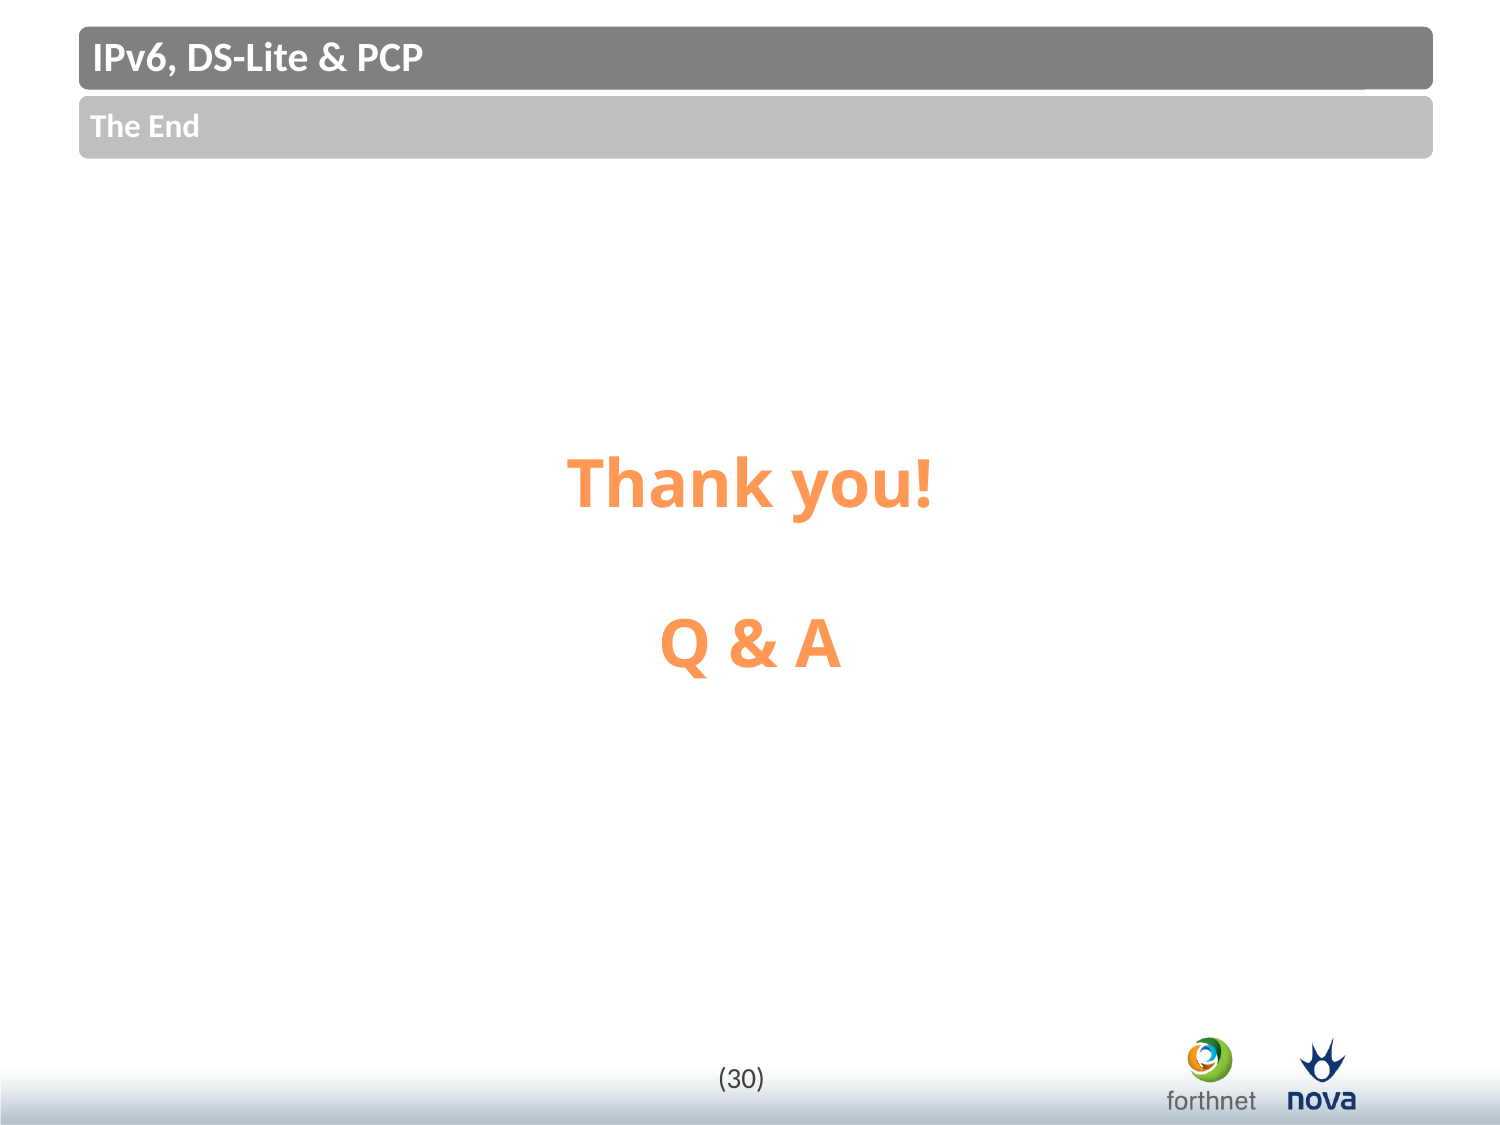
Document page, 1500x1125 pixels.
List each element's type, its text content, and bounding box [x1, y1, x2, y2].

picture [2, 1010, 1500, 1125]
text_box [76, 24, 1436, 162]
slide_number (30) [703, 1046, 1054, 1107]
text_box Thank you! Q & A [194, 433, 1306, 689]
